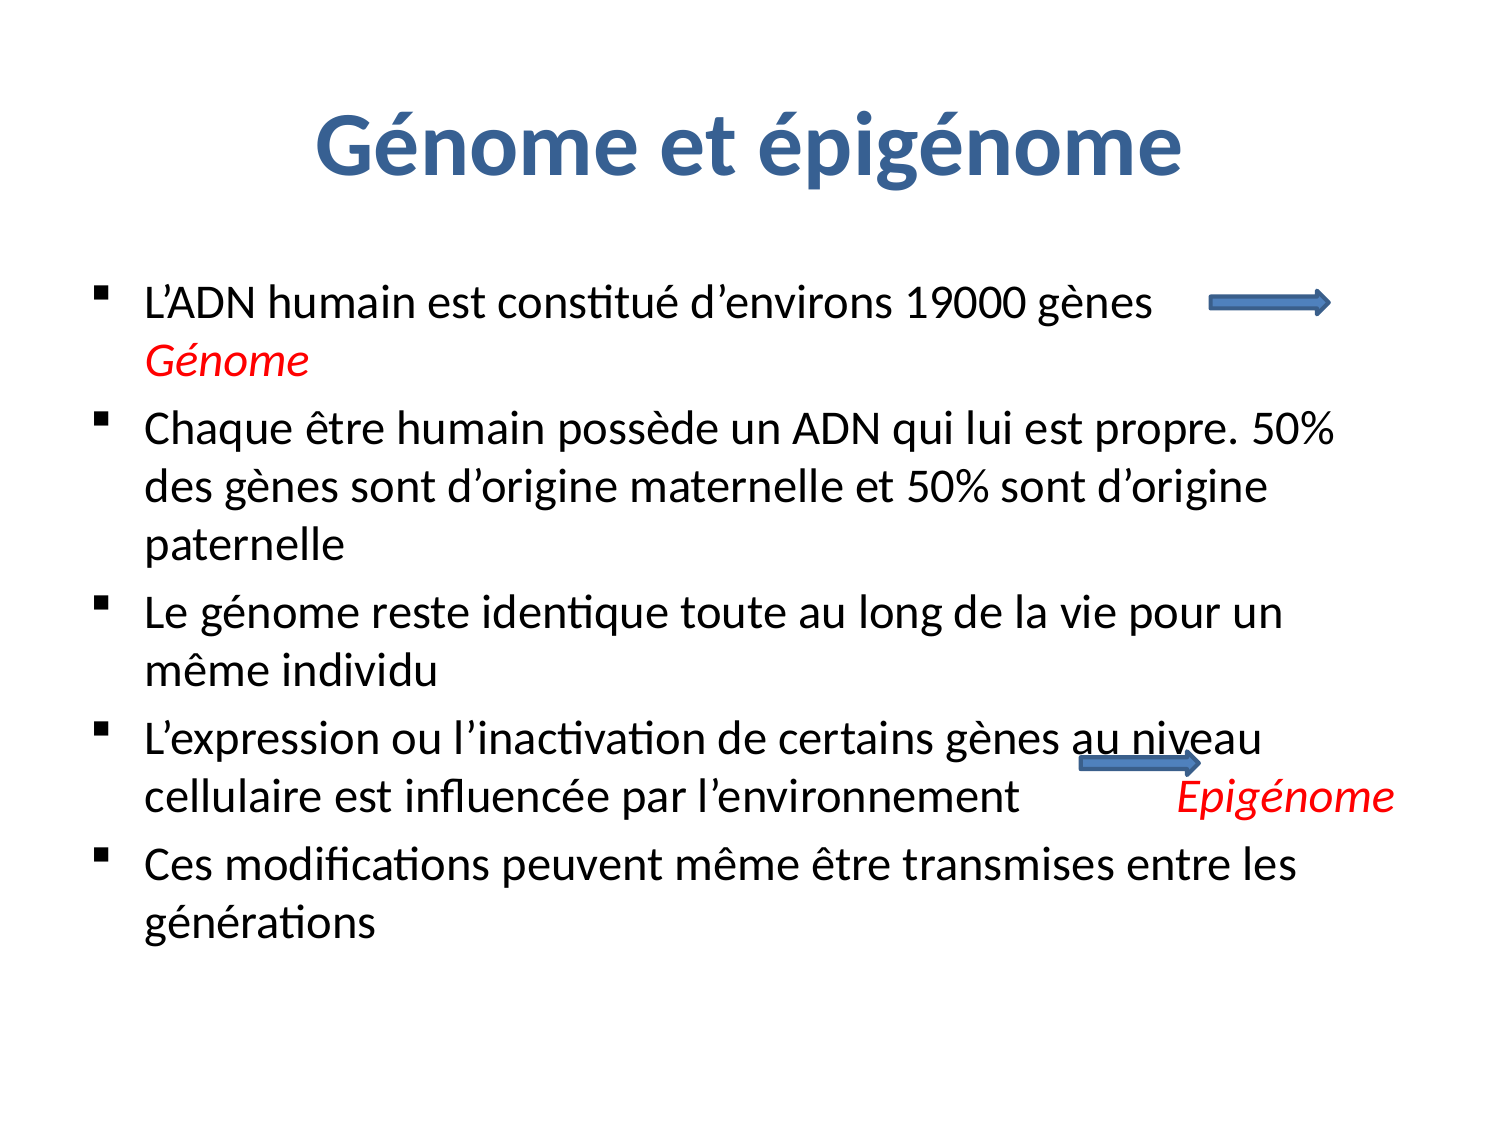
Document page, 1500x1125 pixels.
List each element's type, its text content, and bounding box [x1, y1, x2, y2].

list L’ADN humain est constitué d’environs 19000 gènes Génome Chaque être humain possède un ADN qui lui est propre. 50% des gènes sont d’origine maternelle et 50% sont d’origine paternelle Le génome reste identique toute au long de la vie pour un même individu L’expression ou l’inactivation de certains gènes au niveau cellulaire est influencée par l’environnement Epigénome Ces modifications peuvent même être transmises entre les générations [75, 262, 1425, 1005]
text_box [1208, 288, 1331, 317]
text_box [1078, 749, 1201, 777]
title Génome et épigénome [75, 45, 1425, 233]
